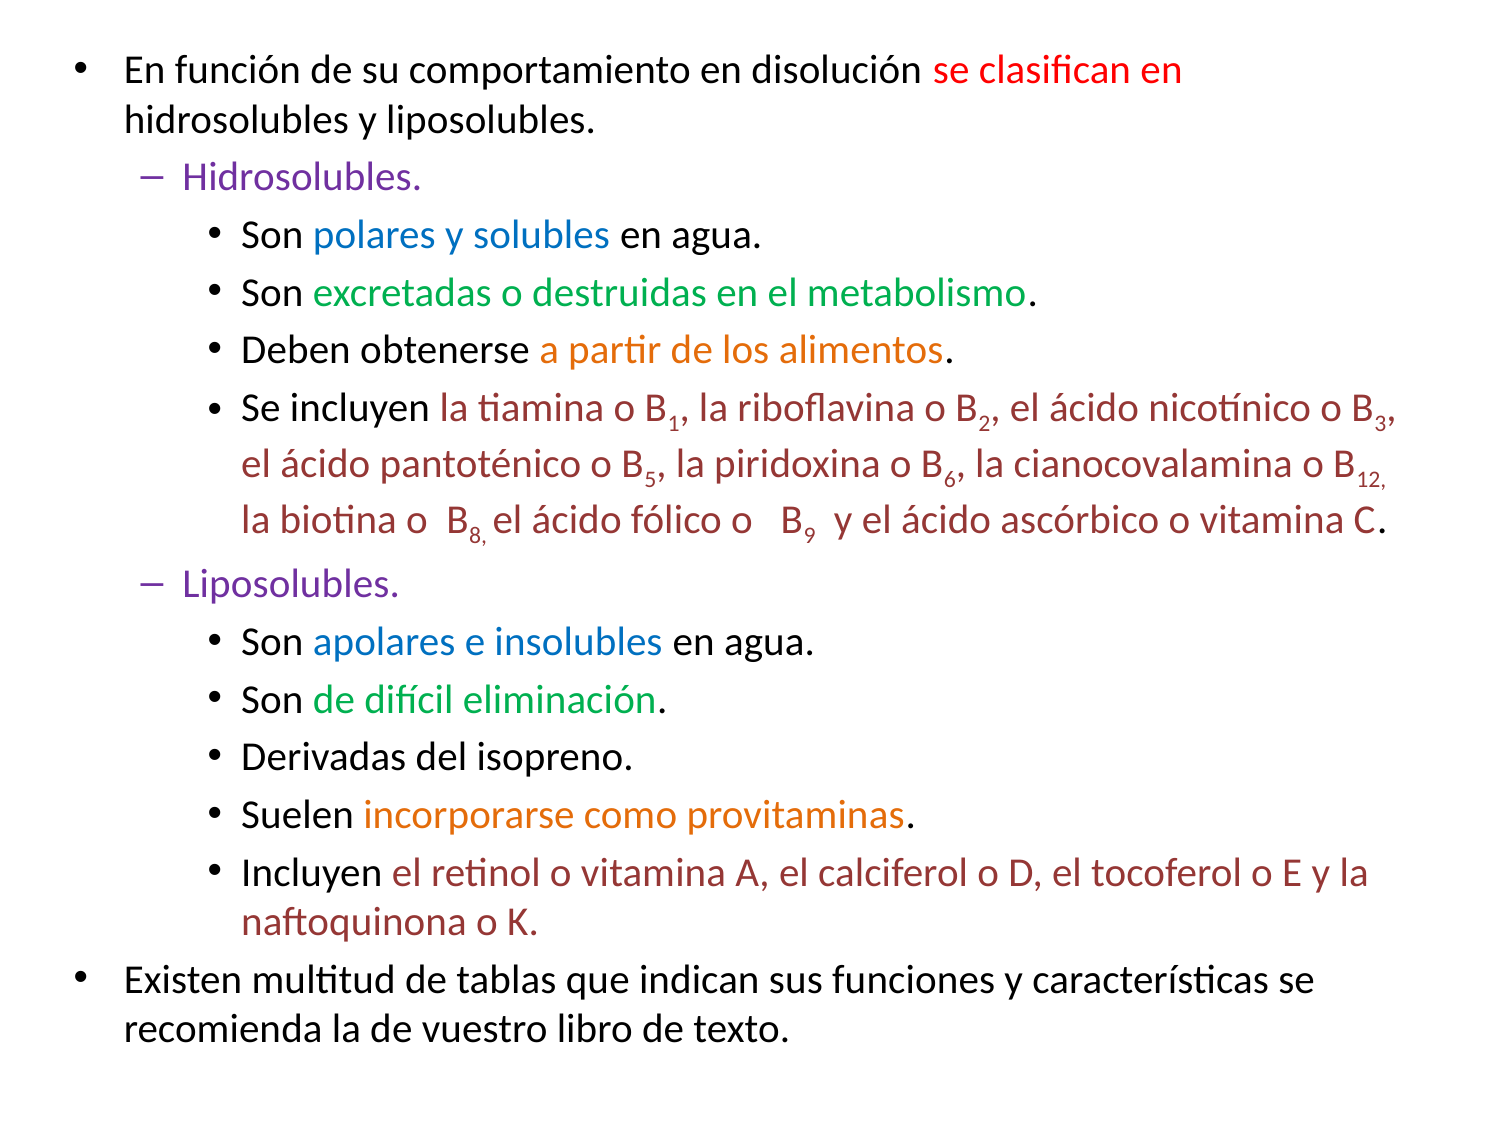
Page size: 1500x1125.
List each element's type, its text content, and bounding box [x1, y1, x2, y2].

list En función de su comportamiento en disolución se clasifican en hidrosolubles y liposolubles. Hidrosolubles. Son polares y solubles en agua. Son excretadas o destruidas en el metabolismo. Deben obtenerse a partir de los alimentos. Se incluyen la tiamina o B1, la riboflavina o B2, el ácido nicotínico o B3, el ácido pantoténico o B5, la piridoxina o B6, la cianocovalamina o B12, la biotina o B8, el ácido fólico o B9 y el ácido ascórbico o vitamina C. Liposolubles. Son apolares e insolubles en agua. Son de difícil eliminación. Derivadas del isopreno. Suelen incorporarse como provitaminas. Incluyen el retinol o vitamina A, el calciferol o D, el tocoferol o E y la naftoquinona o K. Existen multitud de tablas que indican sus funciones y características se recomienda la de vuestro libro de texto. [58, 35, 1425, 1102]
